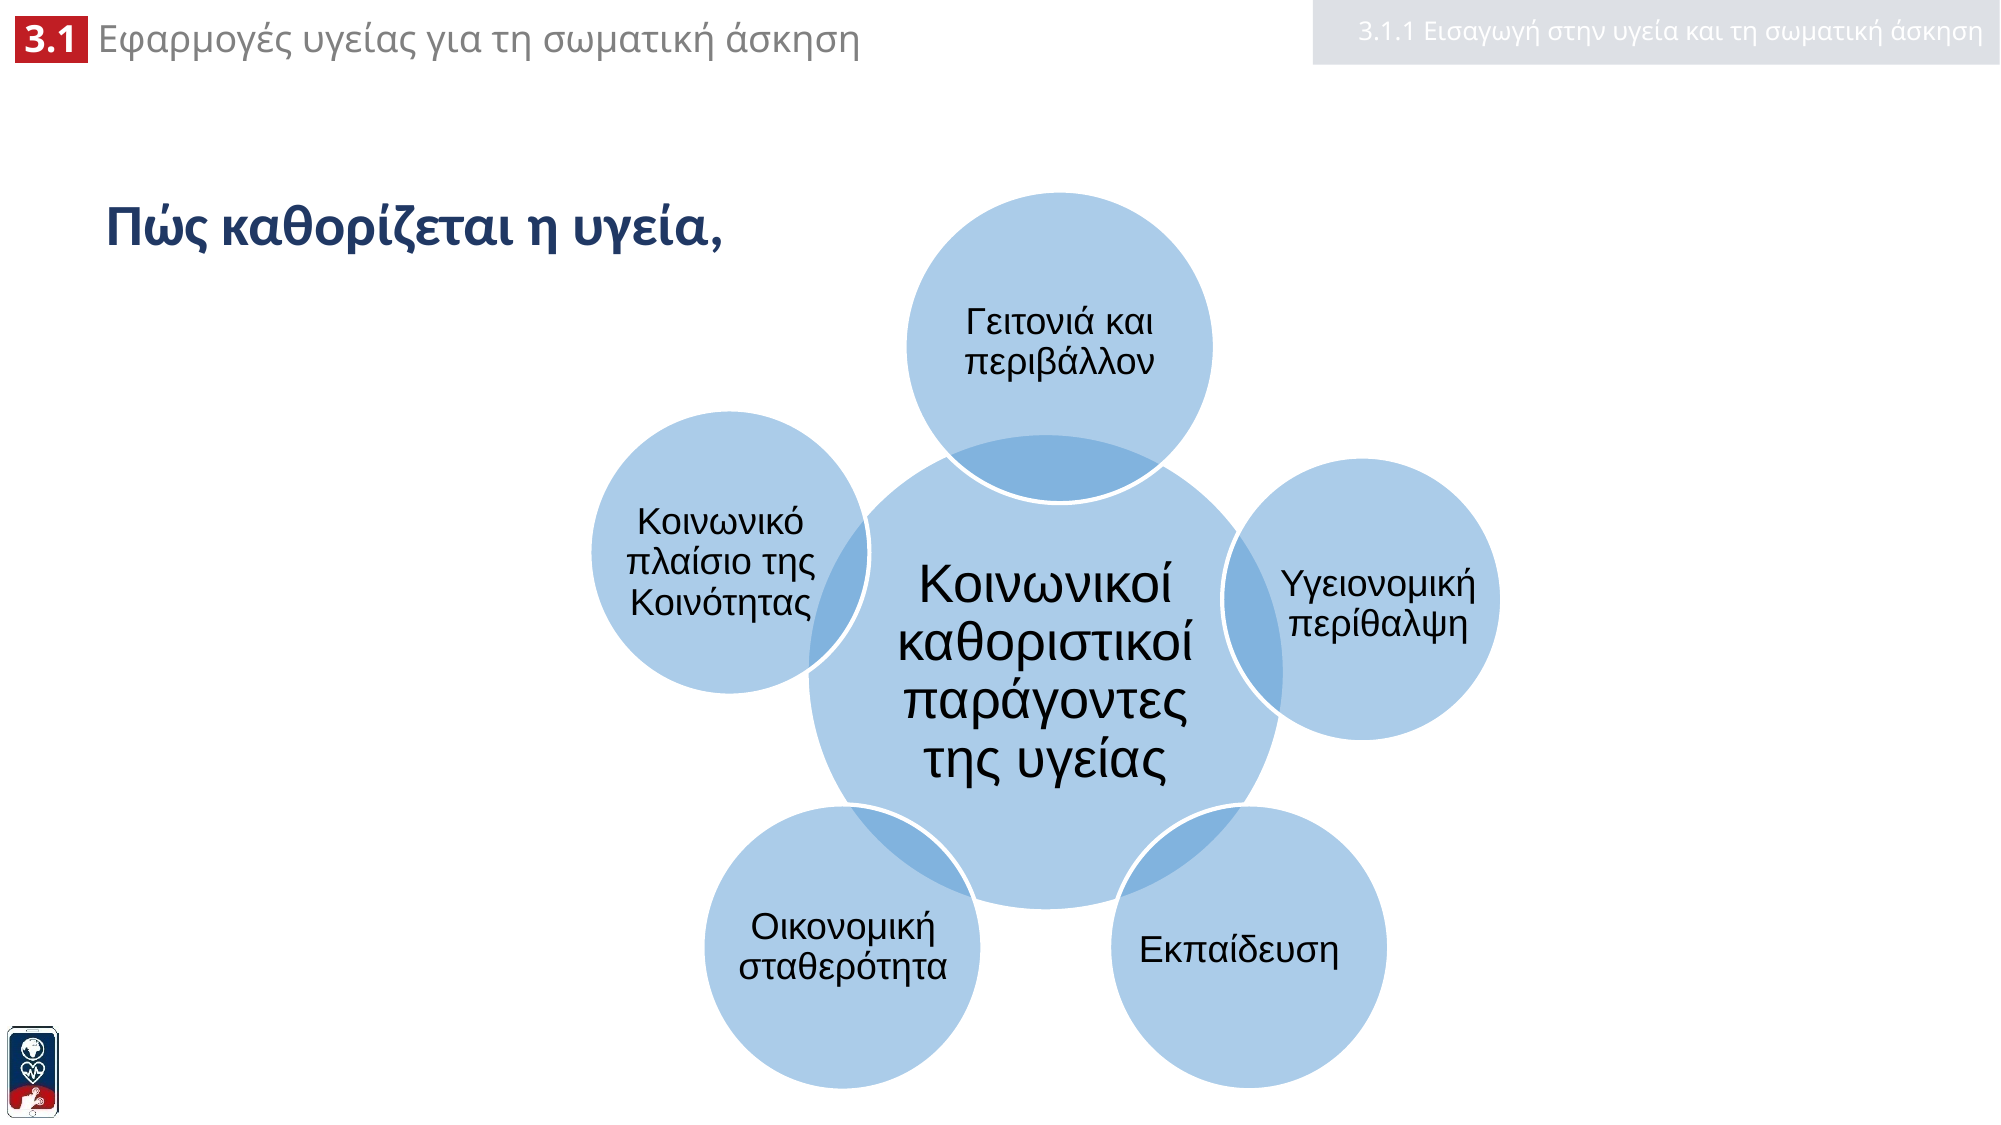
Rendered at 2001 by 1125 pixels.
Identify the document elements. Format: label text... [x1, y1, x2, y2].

title Πώς καθορίζεται η υγεία, [91, 177, 1906, 277]
picture [7, 1026, 59, 1118]
text_box 3.1.1 Εισαγωγή στην υγεία και τη σωματική άσκηση [1312, 0, 2000, 65]
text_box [589, 190, 1503, 1091]
